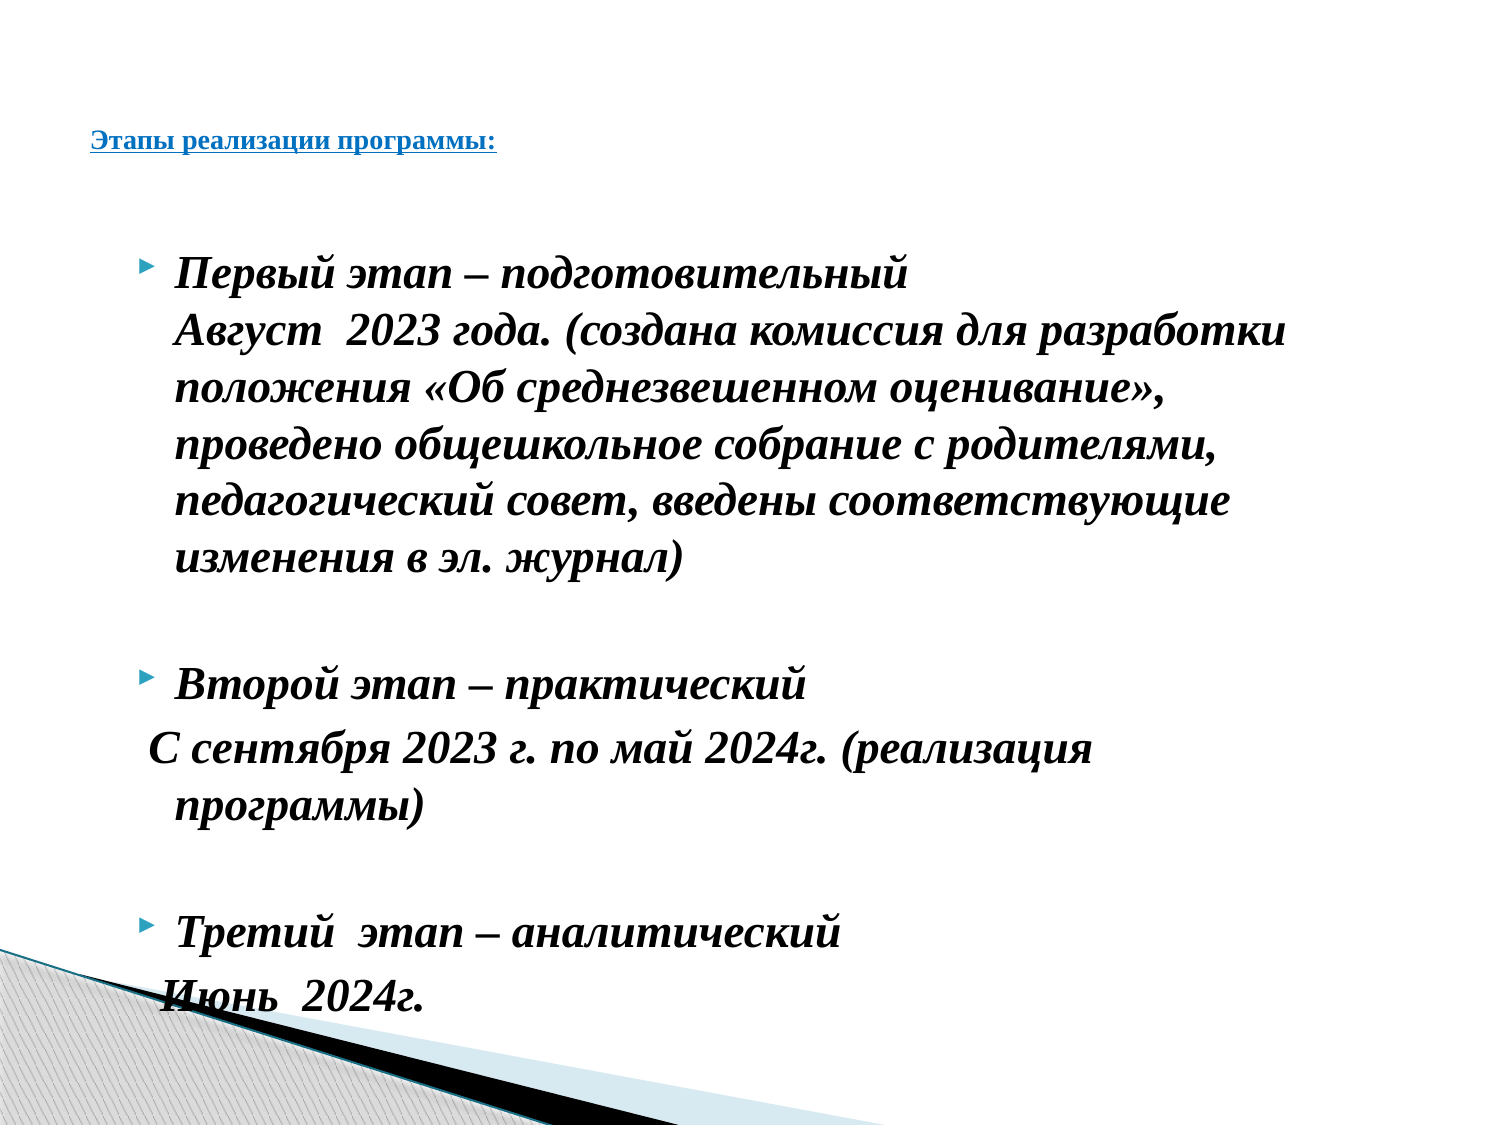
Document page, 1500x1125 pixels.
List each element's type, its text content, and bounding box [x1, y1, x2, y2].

title Этапы реализации программы: [75, 45, 1425, 233]
list Первый этап – подготовительный Август 2023 года. (создана комиссия для разработки положения «Об среднезвешенном оценивание», проведено общешкольное собрание с родителями, педагогический совет, введены соответствующие изменения в эл. журнал) Второй этап – практический С сентября 2023 г. по май 2024г. (реализация программы) Третий этап – аналитический Июнь 2024г. [105, 234, 1331, 1034]
